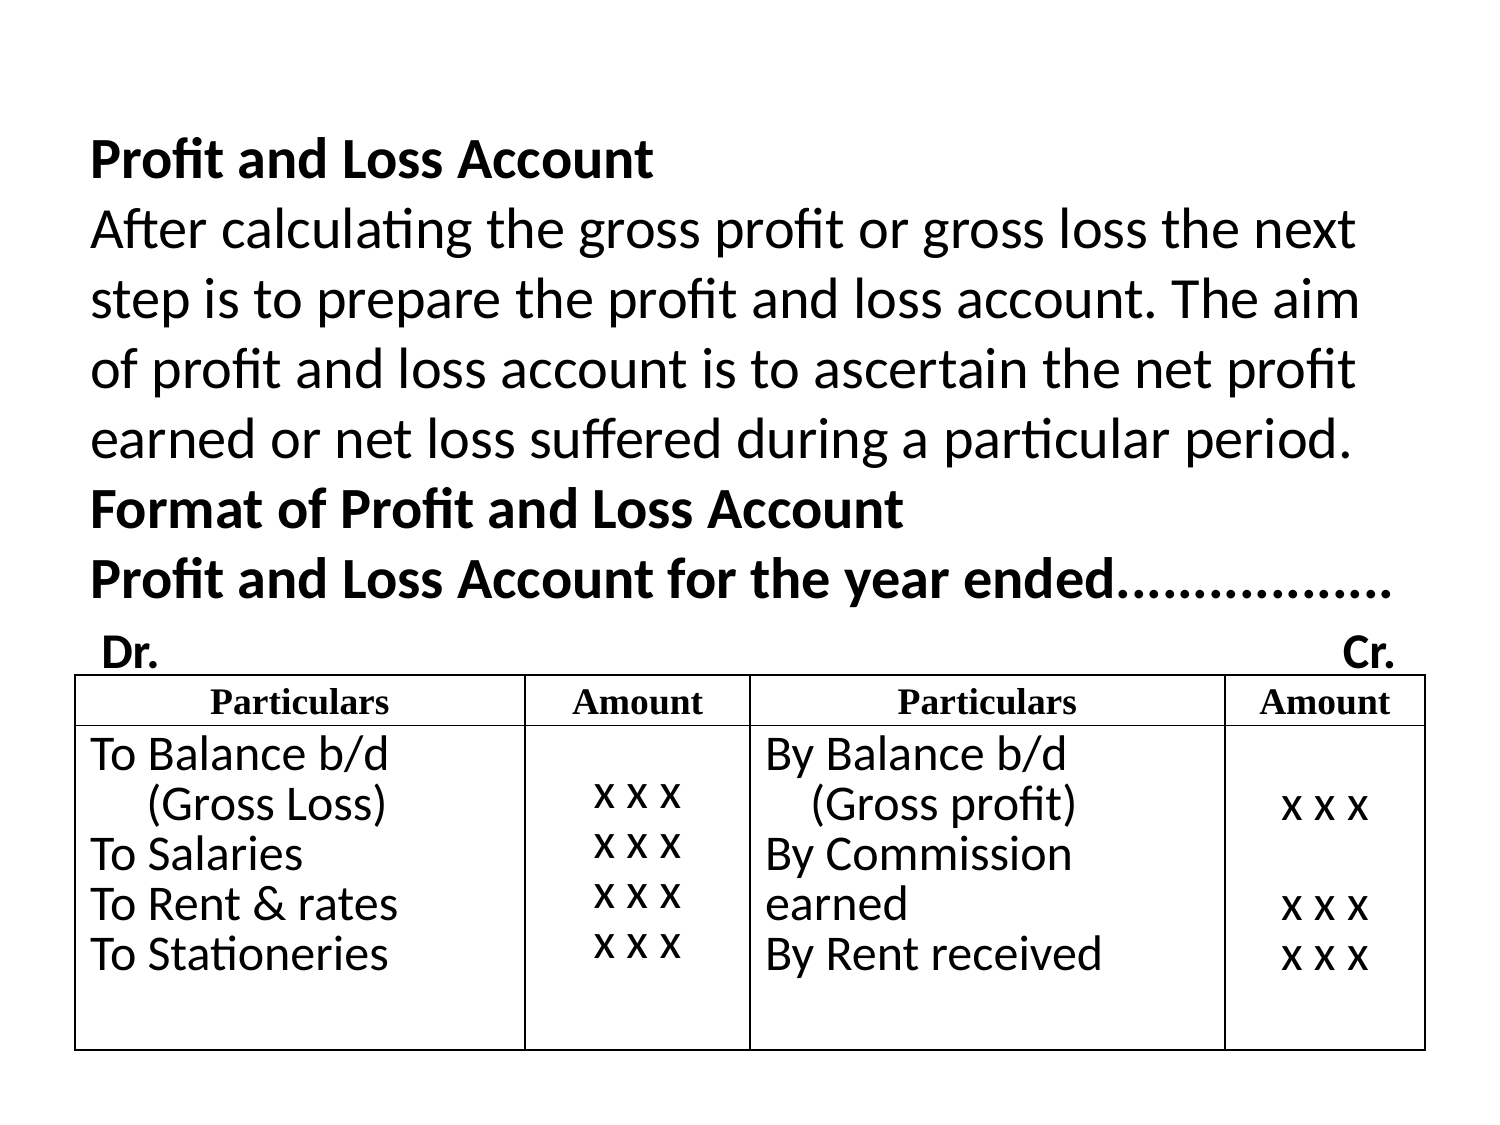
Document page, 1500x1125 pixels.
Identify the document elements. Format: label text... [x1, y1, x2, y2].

table_header Amount [1226, 676, 1424, 725]
title Profit and Loss Account After calculating the gross profit or gross loss the next step is to prepare the profit and loss account. The aim of profit and loss account is to ascertain the net profit earned or net loss suffered during a particular period. Format of Profit and Loss Account Profit and Loss Account for the year ended.................. Dr. Cr. [75, 112, 1425, 674]
table_cell x x x x x x x x x x x x [526, 726, 749, 1049]
table_header Amount [526, 676, 749, 725]
table_header Particulars [751, 676, 1224, 725]
table_header Particulars [76, 676, 524, 725]
table_cell By Balance b/d (Gross profit) By Commission earned By Rent received [751, 726, 1224, 1049]
table_cell x x x x x x x x x [1226, 726, 1424, 1049]
table_cell To Balance b/d (Gross Loss) To Salaries To Rent & rates To Stationeries [76, 726, 524, 1049]
